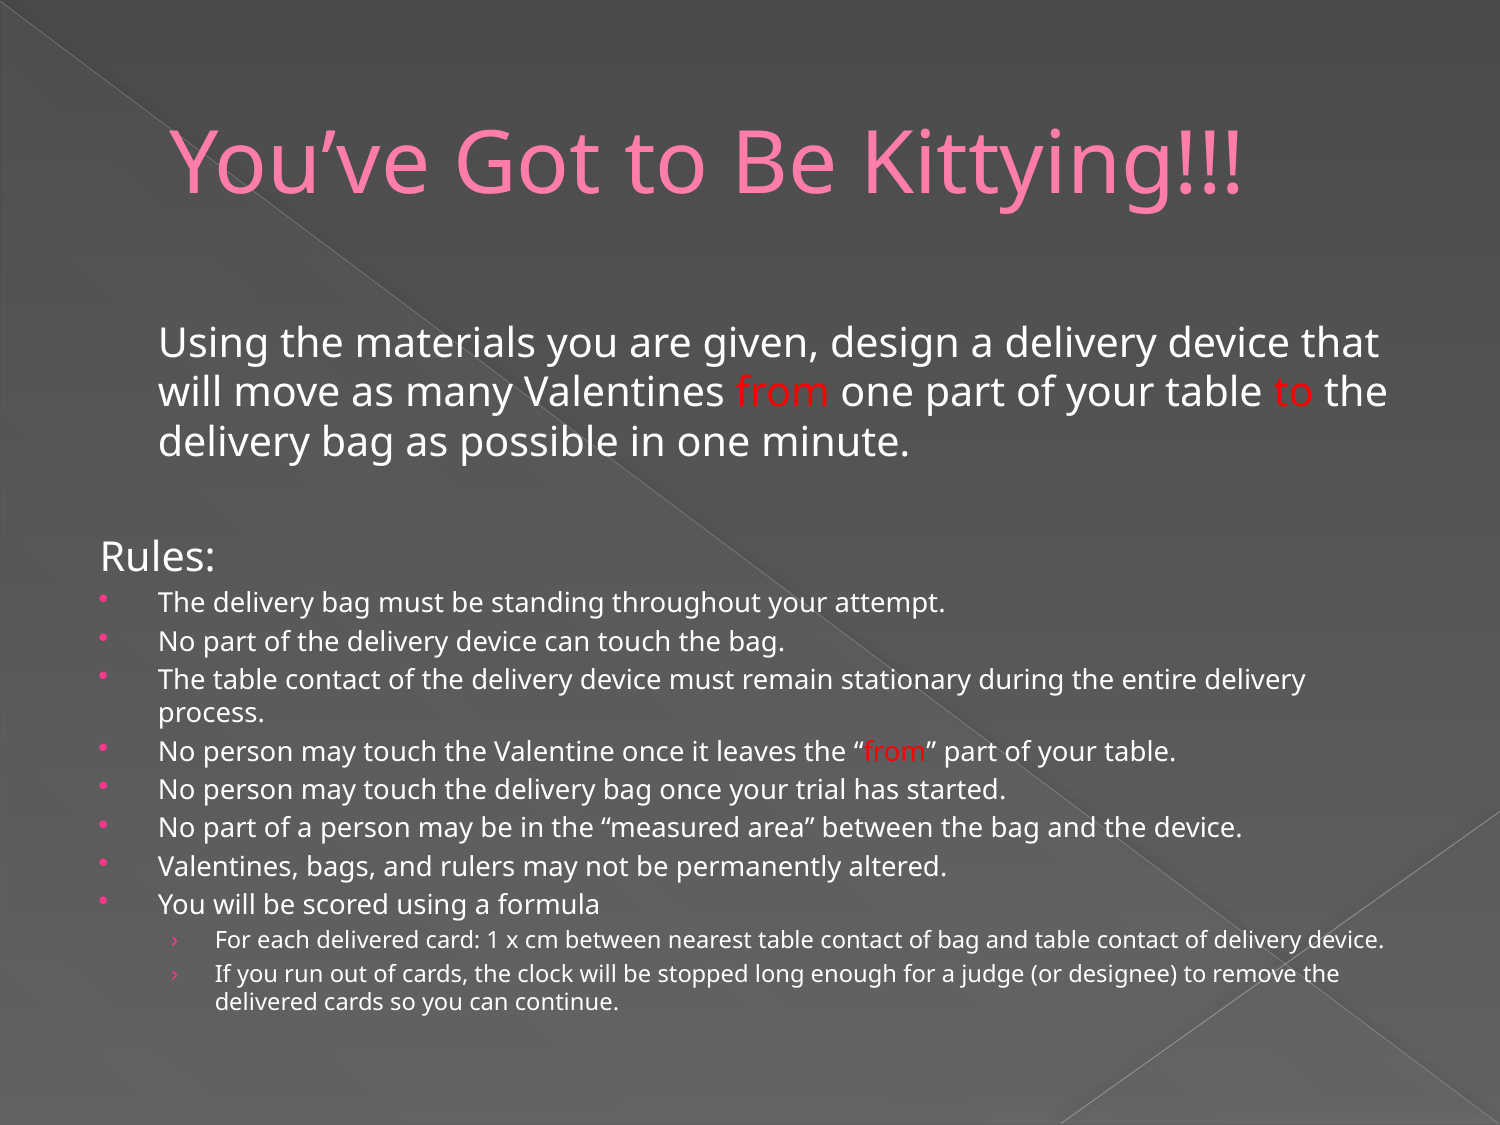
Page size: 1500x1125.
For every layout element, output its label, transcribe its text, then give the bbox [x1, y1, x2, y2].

title You’ve Got to Be Kittying!!! [75, 43, 1425, 274]
list Using the materials you are given, design a delivery device that will move as many Valentines from one part of your table to the delivery bag as possible in one minute. Rules: The delivery bag must be standing throughout your attempt. No part of the delivery device can touch the bag. The table contact of the delivery device must remain stationary during the entire delivery process. No person may touch the Valentine once it leaves the “from” part of your table. No person may touch the delivery bag once your trial has started. No part of a person may be in the “measured area” between the bag and the device. Valentines, bags, and rulers may not be permanently altered. You will be scored using a formula For each delivered card: 1 x cm between nearest table contact of bag and table contact of delivery device. If you run out of cards, the clock will be stopped long enough for a judge (or designee) to remove the delivered cards so you can continue. [75, 308, 1425, 1059]
